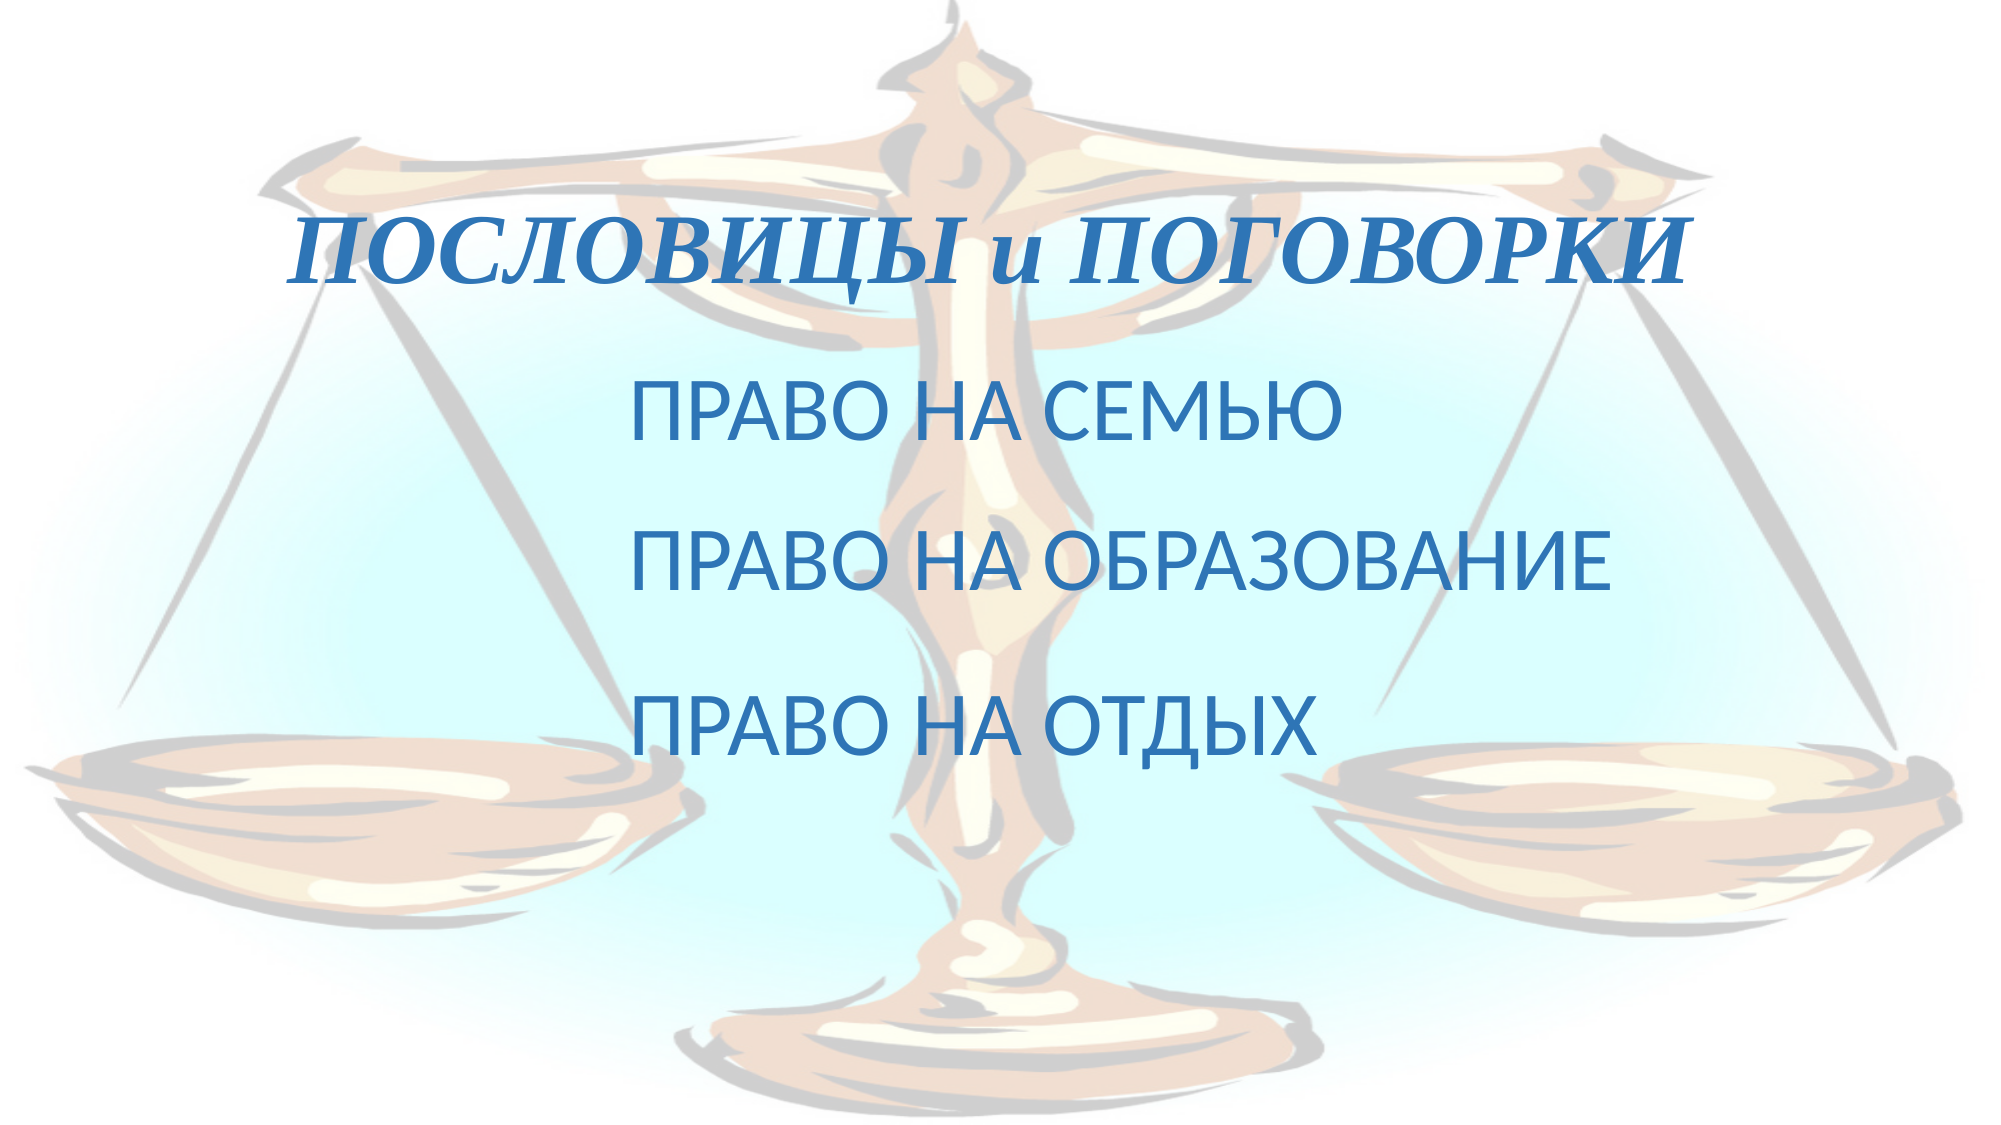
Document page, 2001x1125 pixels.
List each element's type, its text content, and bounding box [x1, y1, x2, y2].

text_box ПРАВО НА ОТДЫХ [613, 656, 1728, 782]
text_box ПРАВО НА ОБРАЗОВАНИЕ [613, 564, 1922, 617]
text_box ПОСЛОВИЦЫ и ПОГОВОРКИ [272, 258, 2000, 311]
text_box ПРАВО НА СЕМЬЮ [613, 413, 1658, 564]
